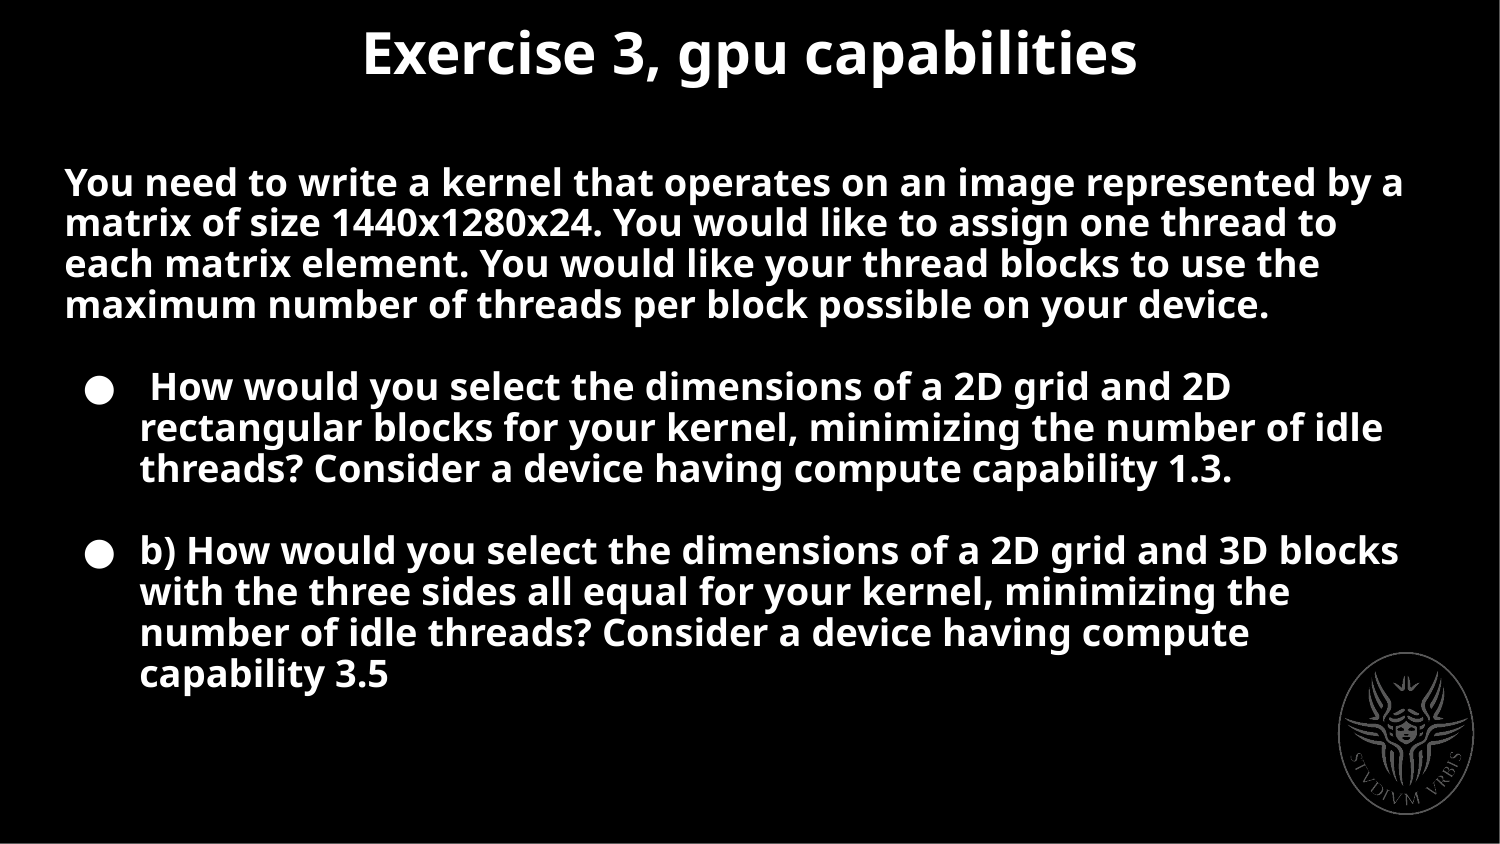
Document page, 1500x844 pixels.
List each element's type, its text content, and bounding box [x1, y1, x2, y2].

title Exercise 3, gpu capabilities [103, 0, 1397, 66]
text_box [0, 0, 1500, 844]
title You need to write a kernel that operates on an image represented by a matrix of size 1440x1280x24. You would like to assign one thread to each matrix element. You would like your thread blocks to use the maximum number of threads per block possible on your device. How would you select the dimensions of a 2D grid and 2D rectangular blocks for your kernel, minimizing the number of idle threads? Consider a device having compute capability 1.3. b) How would you select the dimensions of a 2D grid and 3D blocks with the three sides all equal for your kernel, minimizing the number of idle threads? Consider a device having compute capability 3.5 [53, 66, 1441, 793]
picture [1331, 644, 1480, 828]
